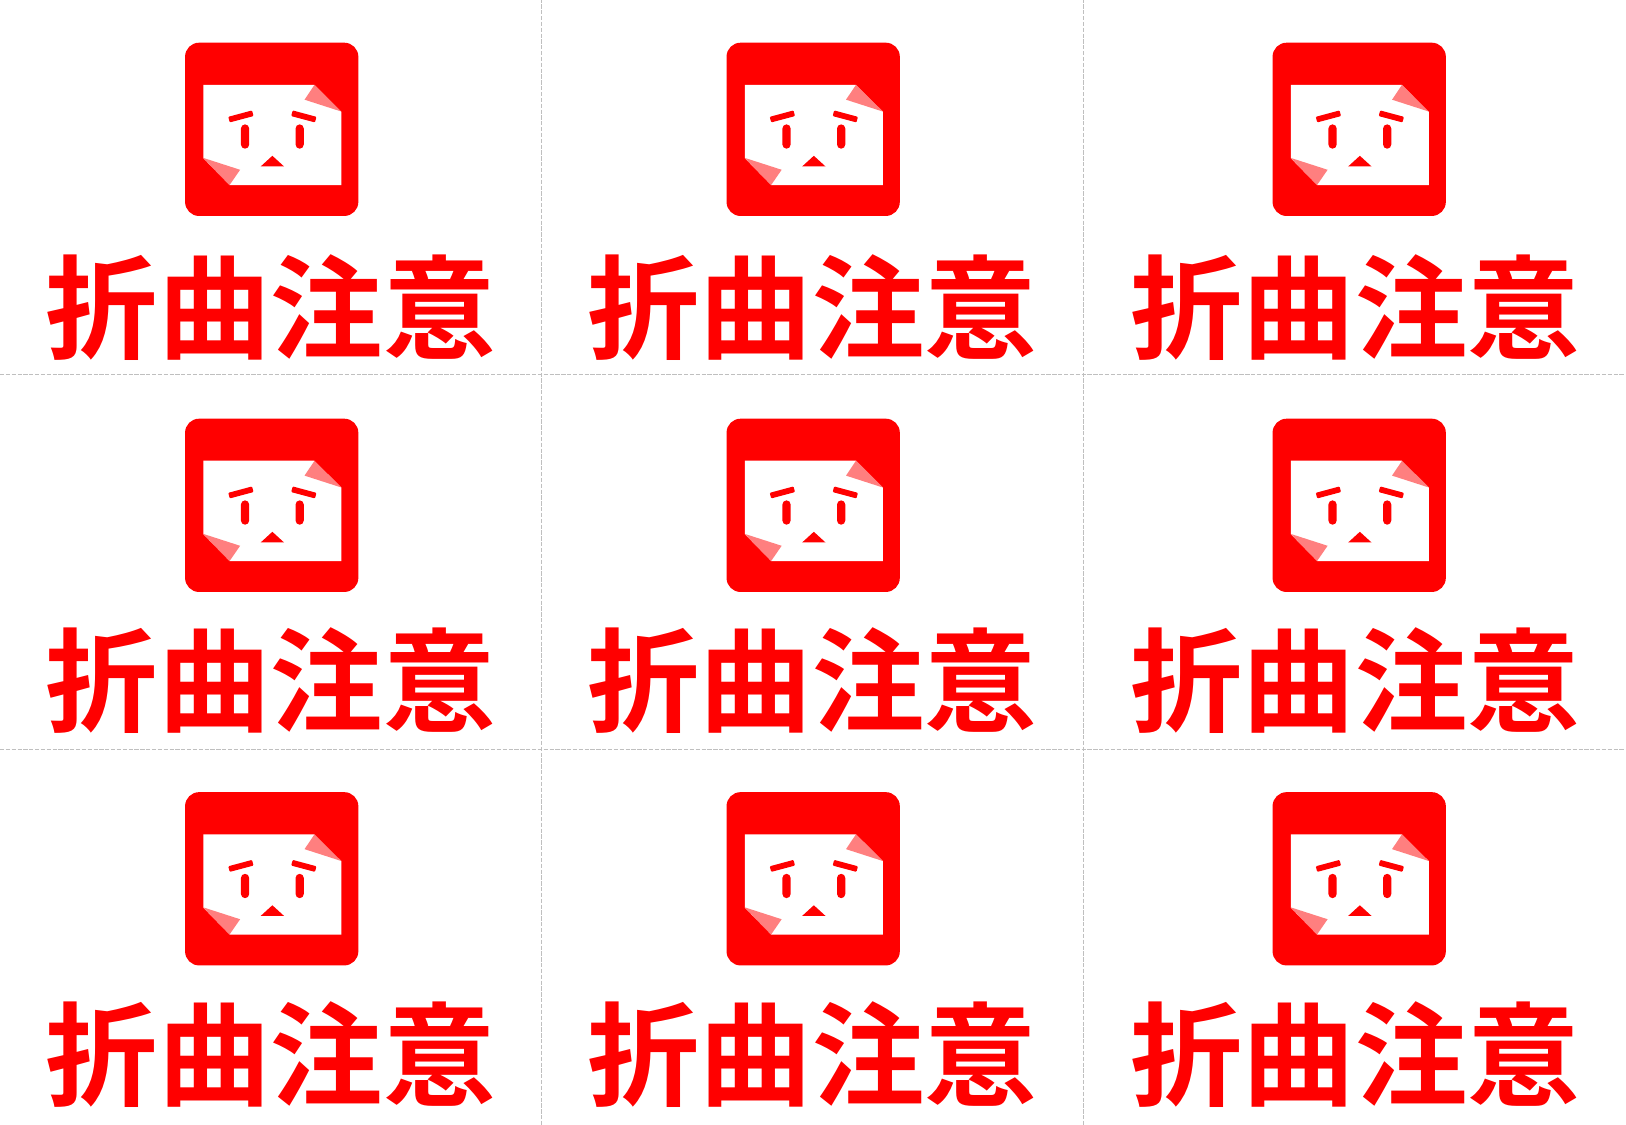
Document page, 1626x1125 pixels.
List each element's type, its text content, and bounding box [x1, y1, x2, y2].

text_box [726, 42, 900, 216]
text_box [1272, 418, 1446, 592]
text_box 折曲注意 [45, 237, 496, 373]
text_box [185, 418, 359, 592]
text_box 折曲注意 [587, 611, 1038, 747]
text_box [185, 42, 359, 216]
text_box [1272, 42, 1446, 216]
text_box 折曲注意 [1130, 985, 1581, 1121]
text_box 折曲注意 [45, 611, 496, 747]
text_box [1272, 792, 1446, 966]
text_box 折曲注意 [1130, 611, 1581, 747]
text_box 折曲注意 [587, 237, 1038, 373]
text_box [185, 792, 359, 966]
text_box 折曲注意 [1130, 237, 1581, 373]
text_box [726, 792, 900, 966]
text_box 折曲注意 [587, 985, 1038, 1121]
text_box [726, 418, 900, 592]
text_box 折曲注意 [45, 985, 496, 1121]
